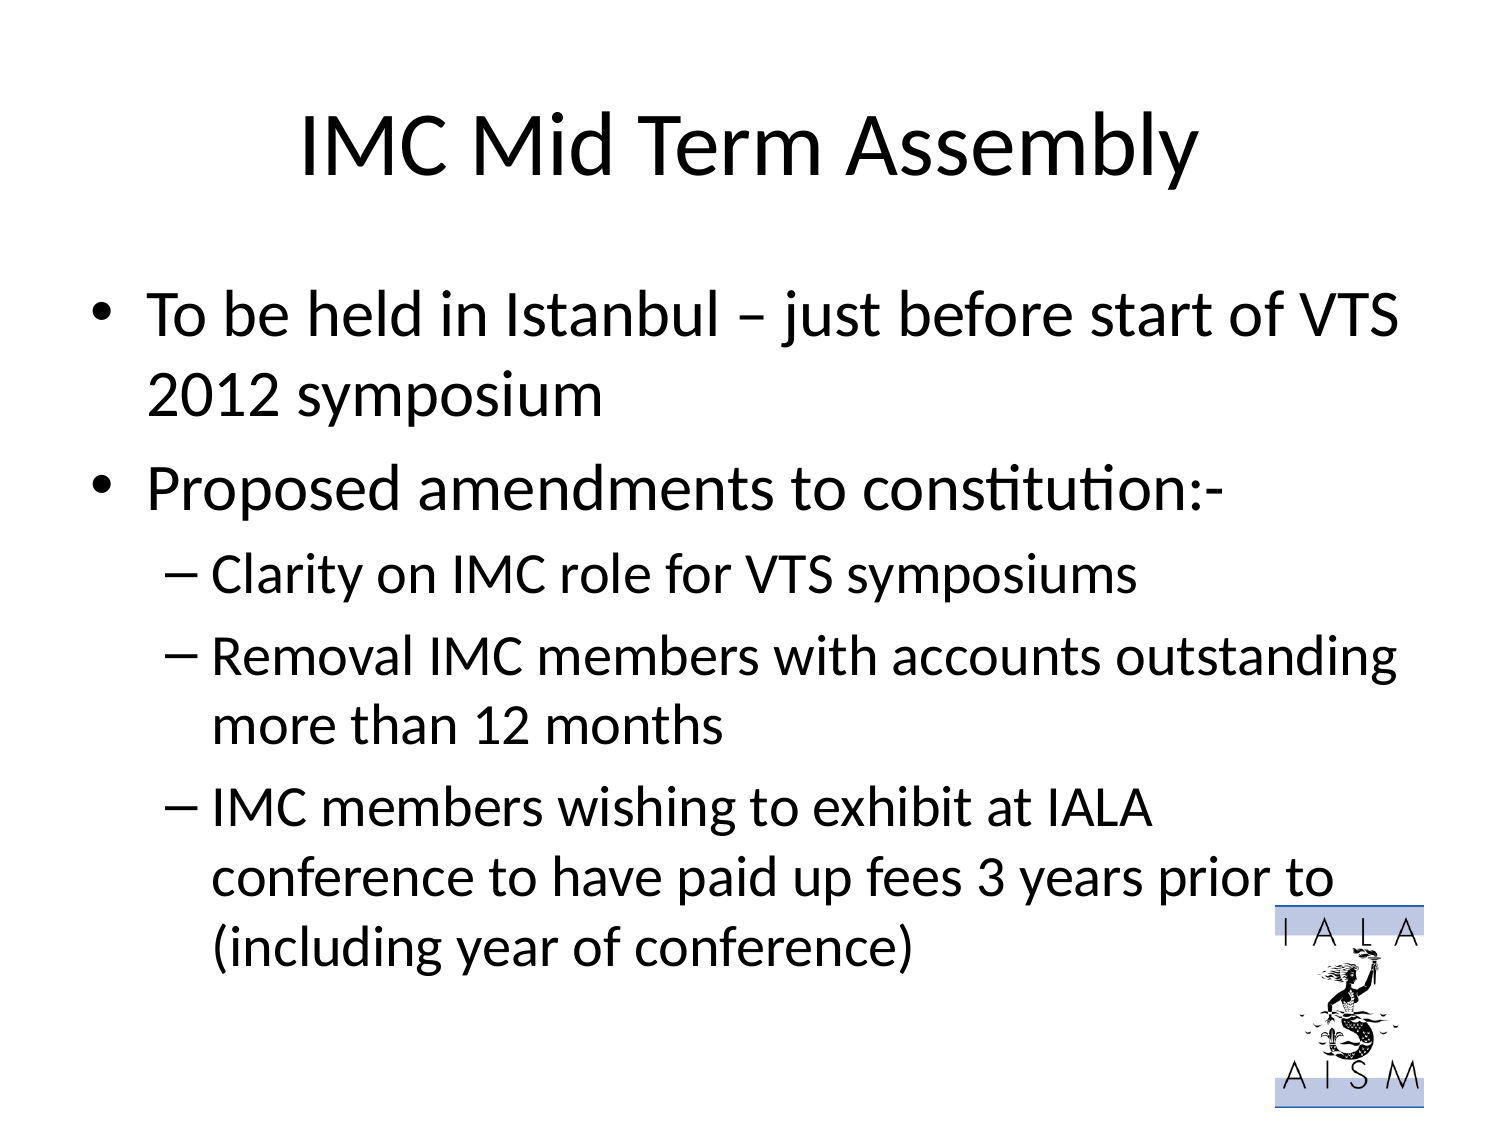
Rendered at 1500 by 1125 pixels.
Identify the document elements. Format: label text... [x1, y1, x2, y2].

list To be held in Istanbul – just before start of VTS 2012 symposium Proposed amendments to constitution:- Clarity on IMC role for VTS symposiums Removal IMC members with accounts outstanding more than 12 months IMC members wishing to exhibit at IALA conference to have paid up fees 3 years prior to (including year of conference) [75, 262, 1425, 1005]
picture [1275, 1005, 1424, 1108]
title IMC Mid Term Assembly [75, 45, 1425, 233]
